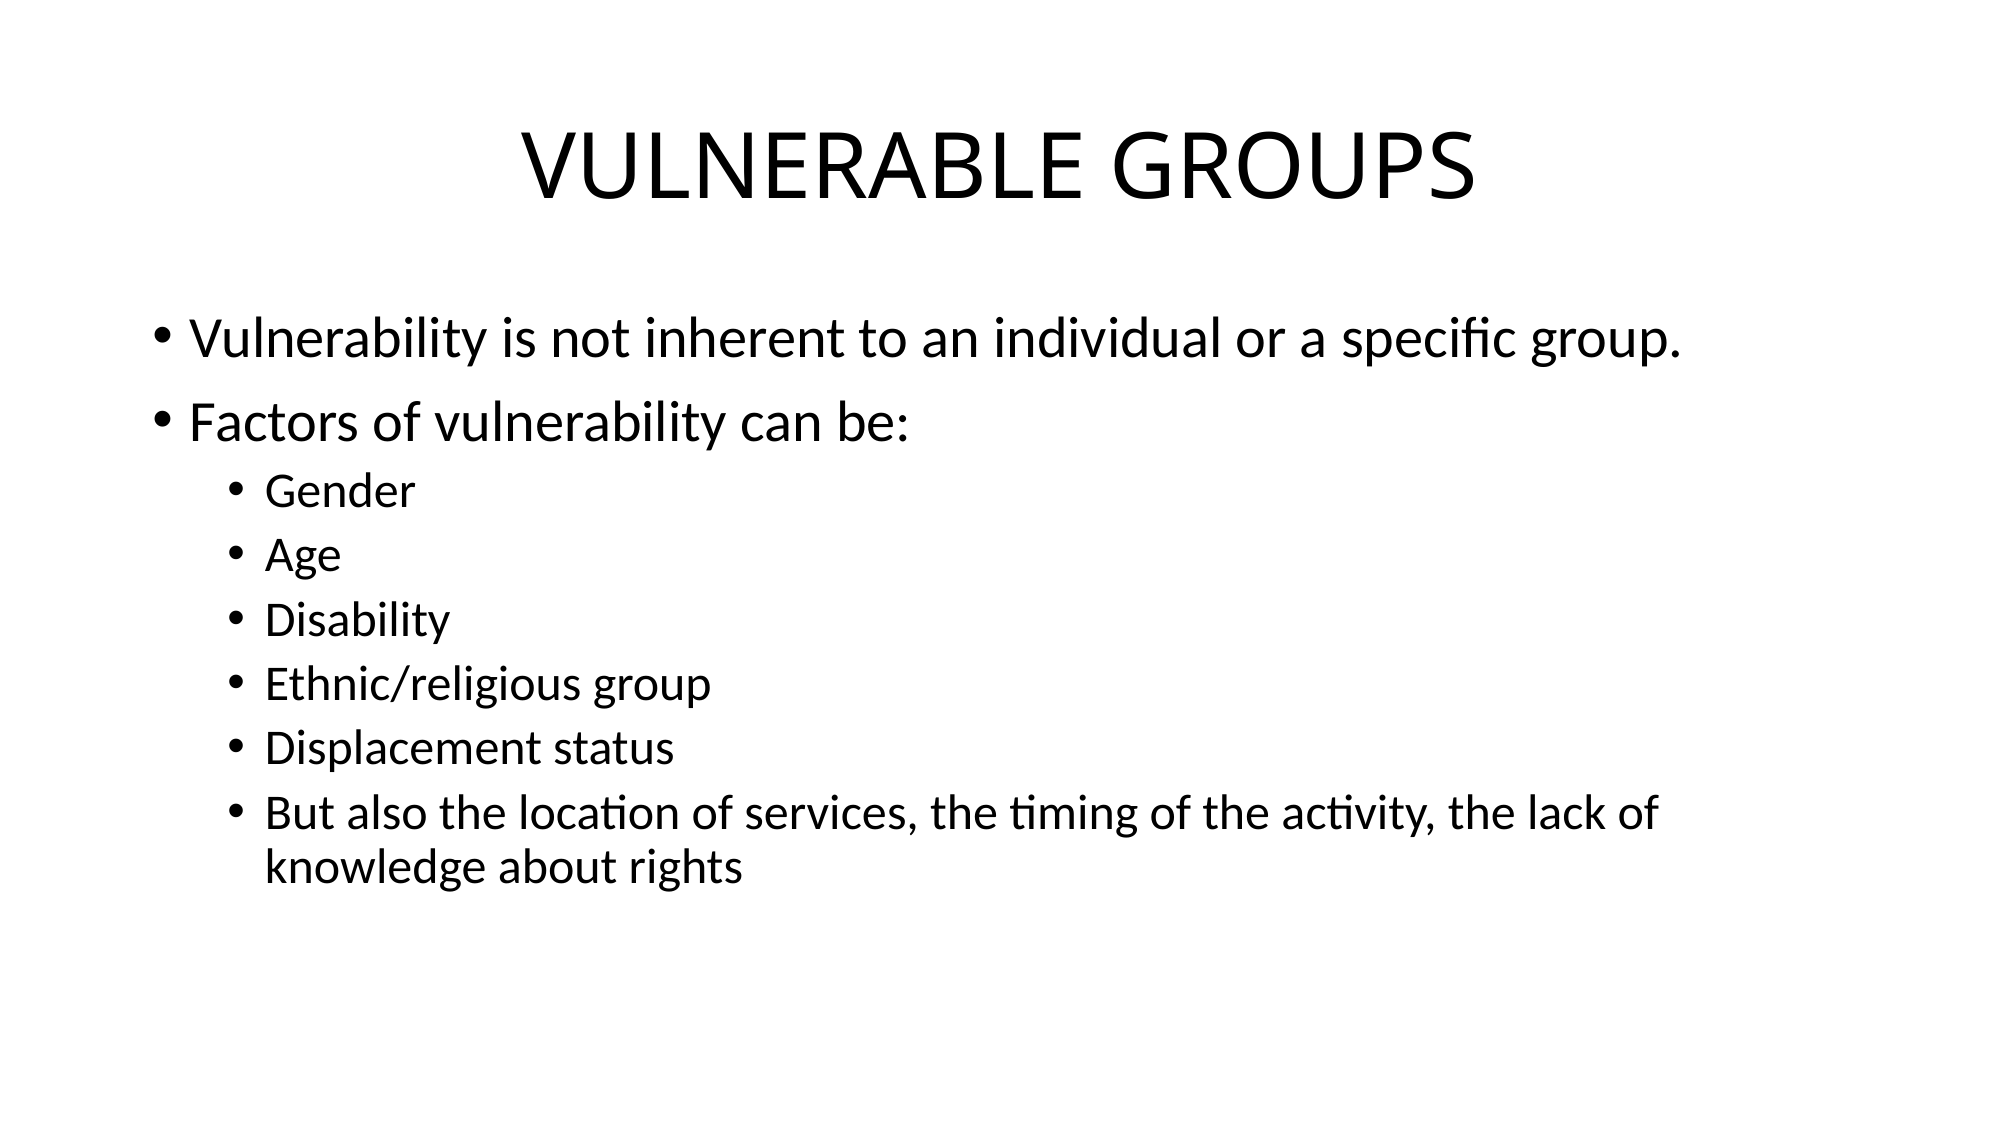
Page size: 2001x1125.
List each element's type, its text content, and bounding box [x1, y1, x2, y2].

list Vulnerability is not inherent to an individual or a specific group. Factors of vulnerability can be: Gender Age Disability Ethnic/religious group Displacement status But also the location of services, the timing of the activity, the lack of knowledge about rights [137, 299, 1863, 1014]
title VULNERABLE GROUPS [137, 59, 1863, 278]
